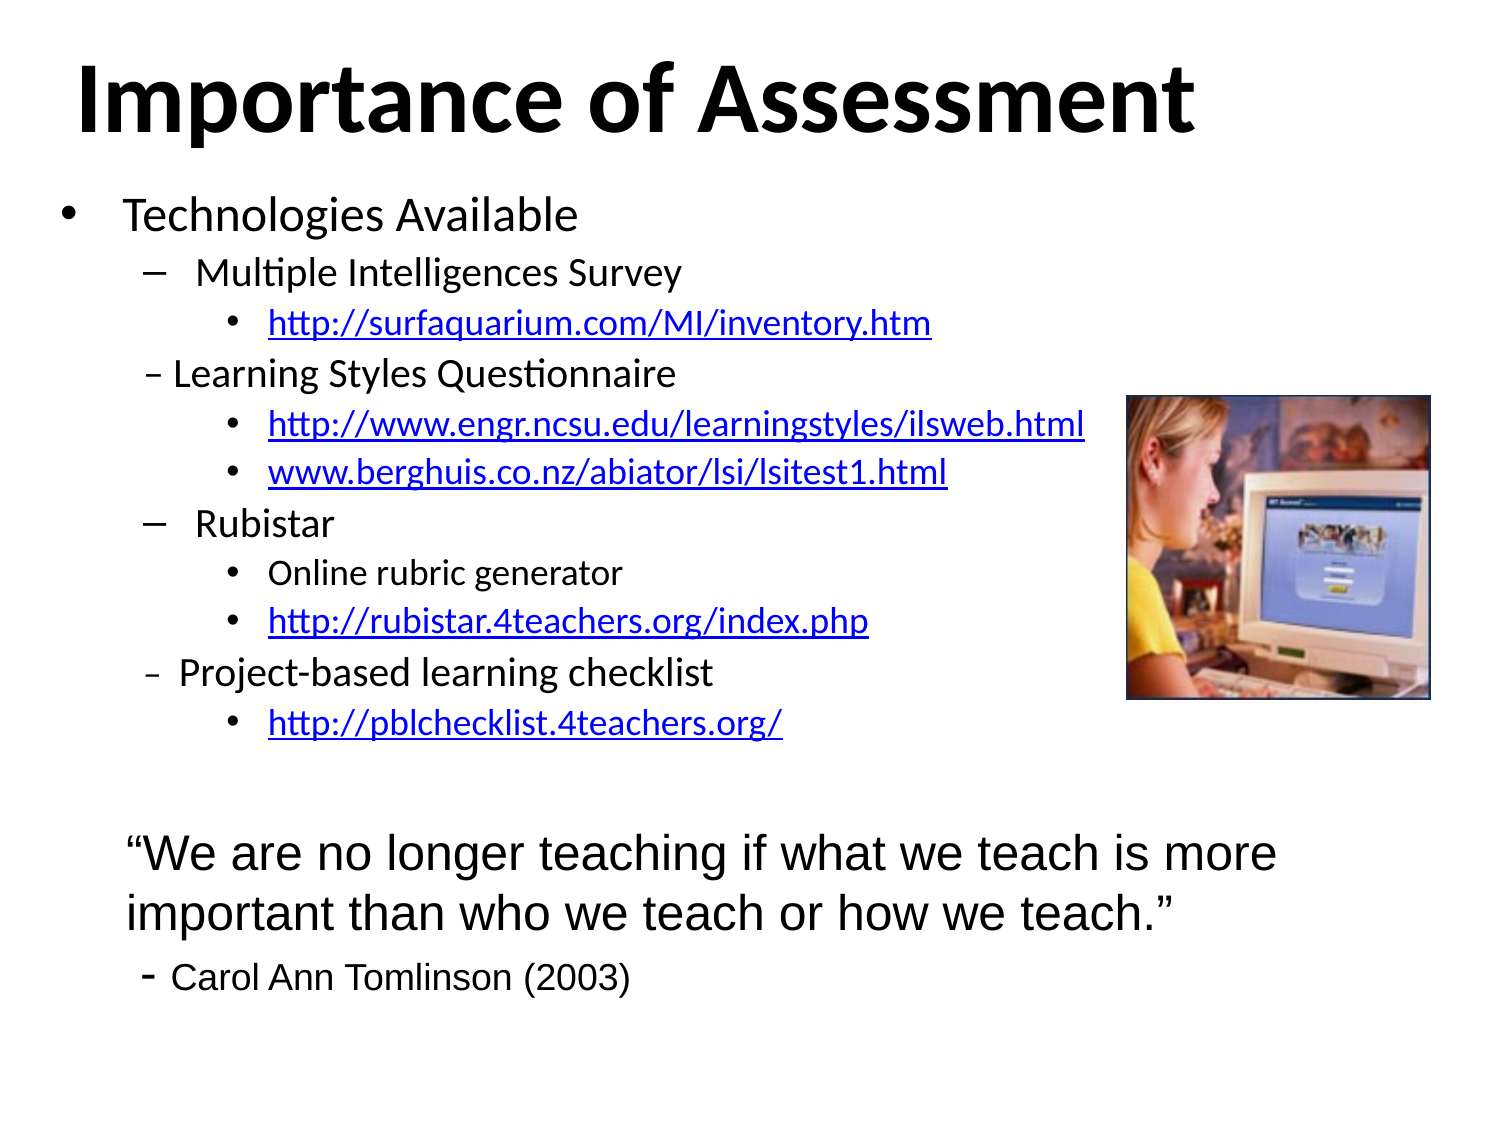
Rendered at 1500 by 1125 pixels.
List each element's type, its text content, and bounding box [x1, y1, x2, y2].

picture [1125, 394, 1431, 700]
text_box “We are no longer teaching if what we teach is more important than who we teach or how we teach.” - Carol Ann Tomlinson (2003) [112, 813, 1307, 1007]
list Technologies Available Multiple Intelligences Survey http://surfaquarium.com/MI/inventory.htm – Learning Styles Questionnaire http://www.engr.ncsu.edu/learningstyles/ilsweb.html www.berghuis.co.nz/abiator/lsi/lsitest1.html Rubistar Online rubric generator http://rubistar.4teachers.org/index.php – Project-based learning checklist http://pblchecklist.4teachers.org/ [44, 180, 1154, 938]
text_box Importance of Assessment [33, 22, 1239, 162]
